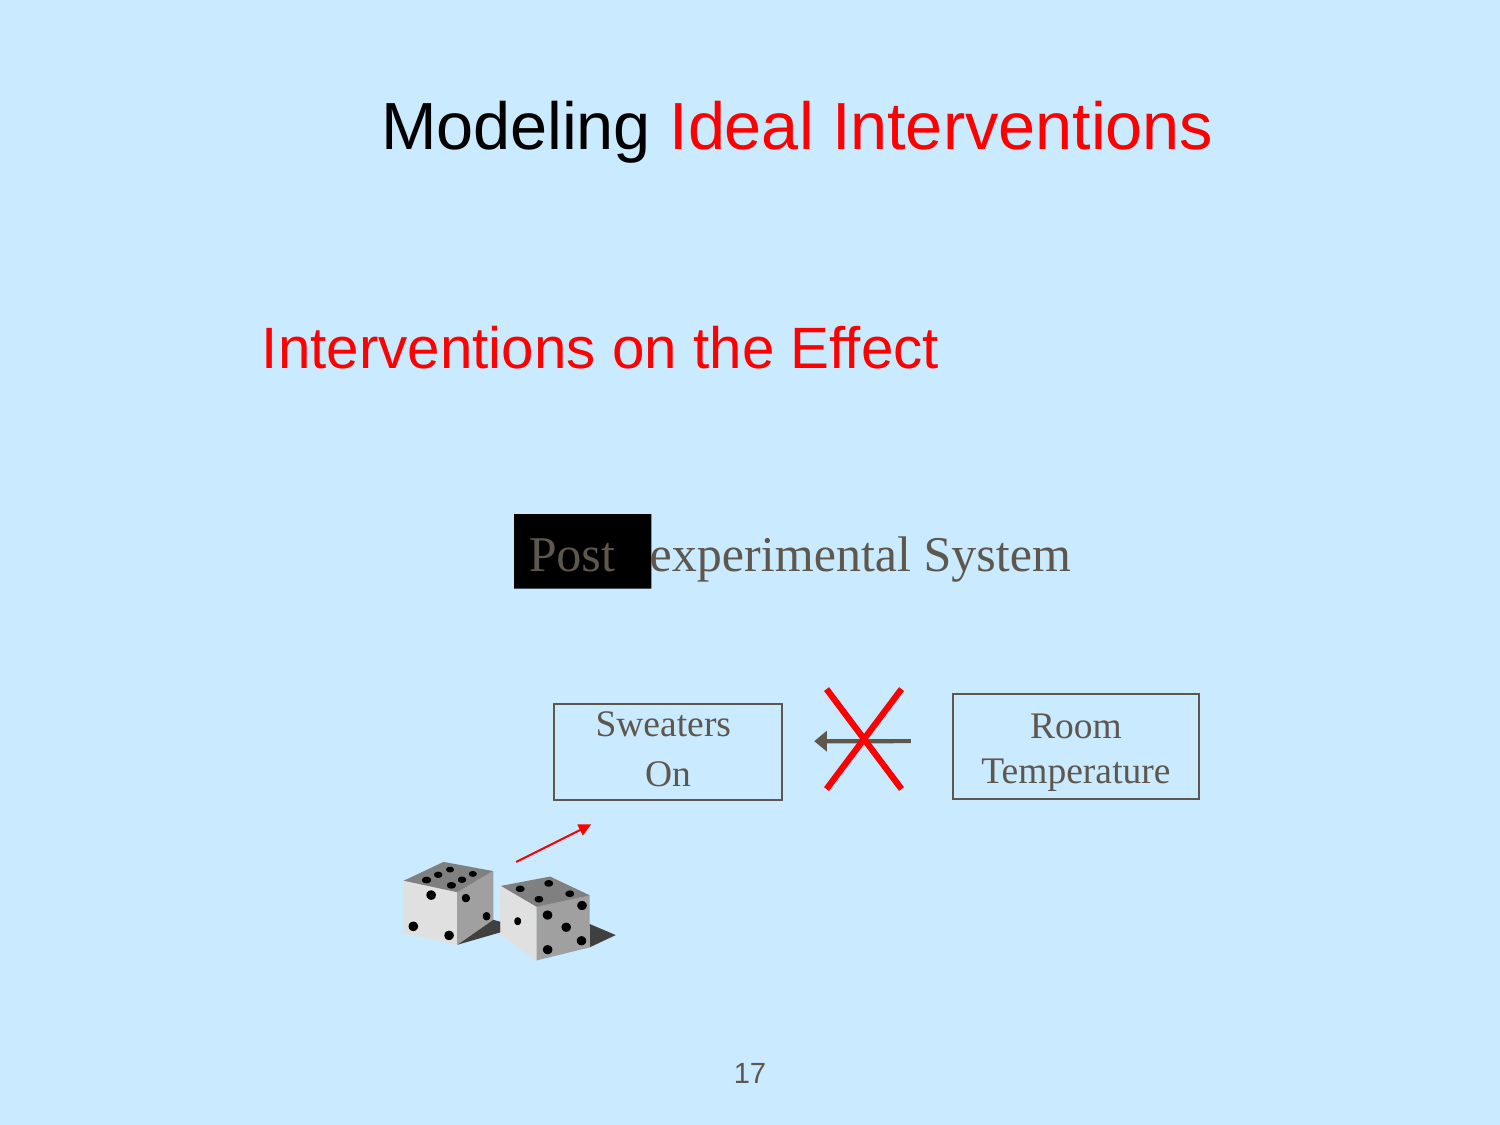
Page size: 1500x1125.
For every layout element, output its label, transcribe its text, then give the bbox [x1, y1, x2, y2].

text_box Interventions on the Effect [247, 302, 955, 388]
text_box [403, 824, 617, 962]
text_box Pre-experimental System [652, 514, 1115, 589]
text_box Room Temperature [952, 693, 1200, 799]
slide_number 17 [512, 1021, 988, 1098]
text_box [814, 735, 821, 747]
text_box Post [514, 514, 652, 589]
text_box Sweaters On [553, 703, 783, 801]
text_box Modeling Ideal Interventions [159, 41, 1435, 205]
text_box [826, 688, 902, 790]
